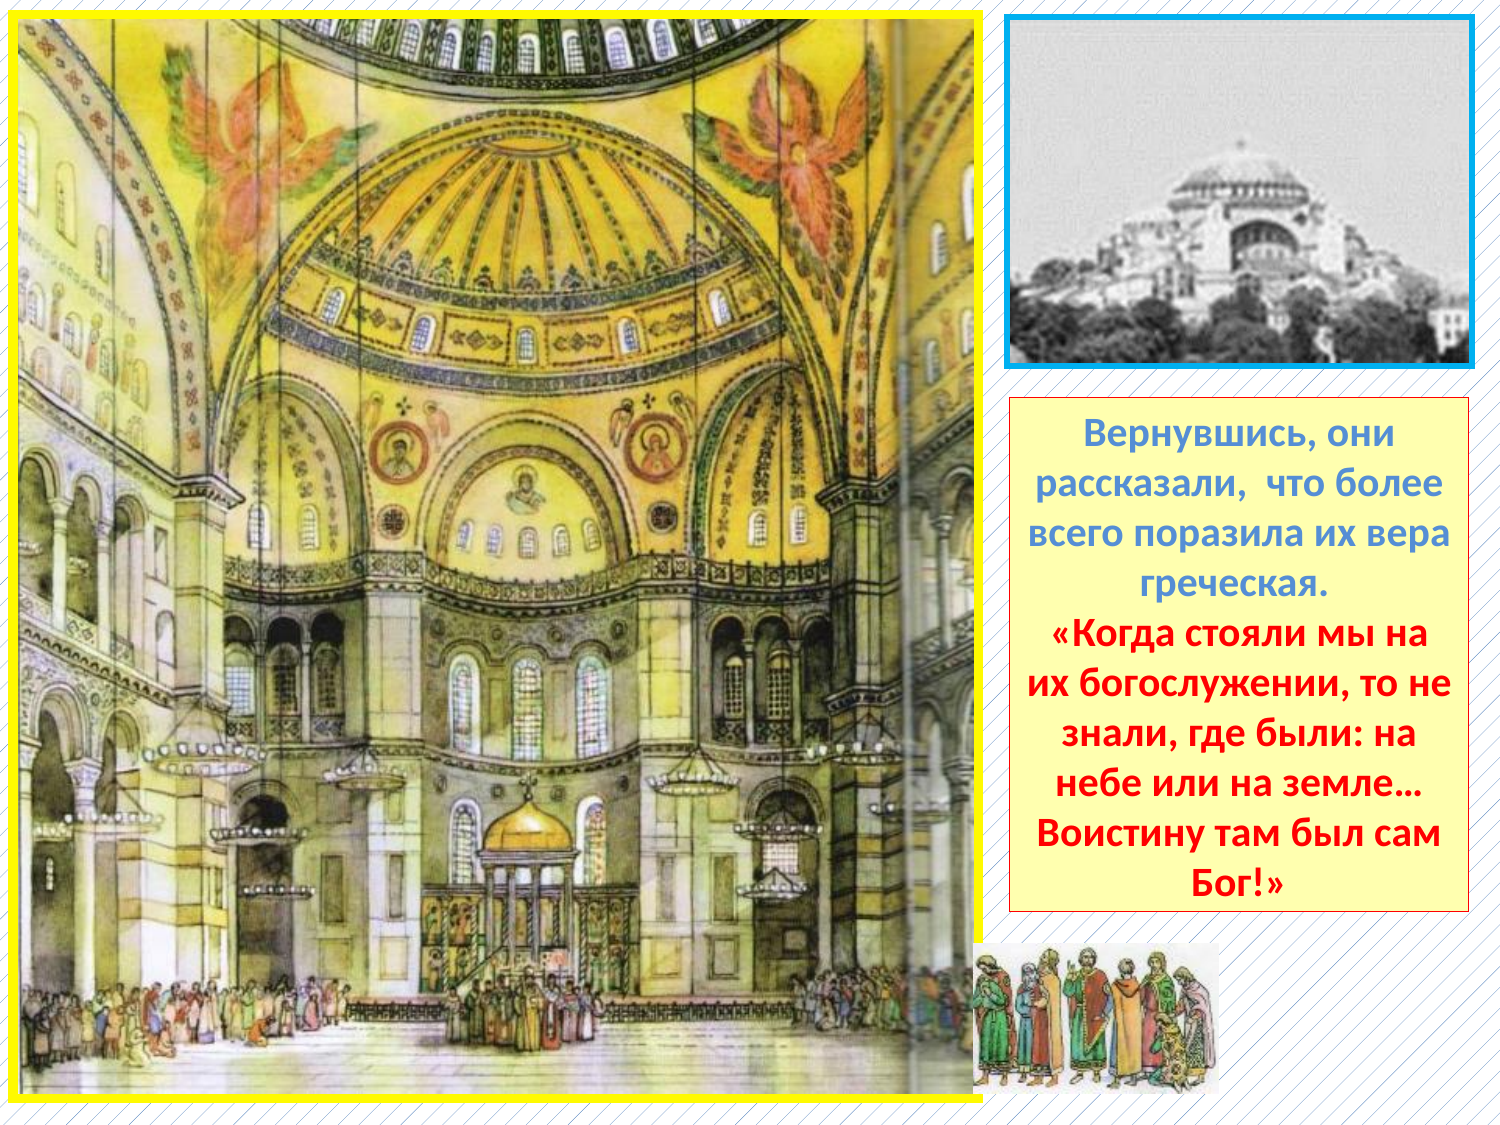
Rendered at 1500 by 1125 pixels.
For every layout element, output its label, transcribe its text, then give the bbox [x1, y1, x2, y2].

picture [1011, 21, 1468, 362]
picture [17, 18, 1219, 1095]
text_box Вернувшись, они рассказали, что более всего поразила их вера греческая. «Когда стояли мы на их богослужении, то не знали, где были: на небе или на земле… Воистину там был сам Бог!» [1009, 397, 1469, 912]
